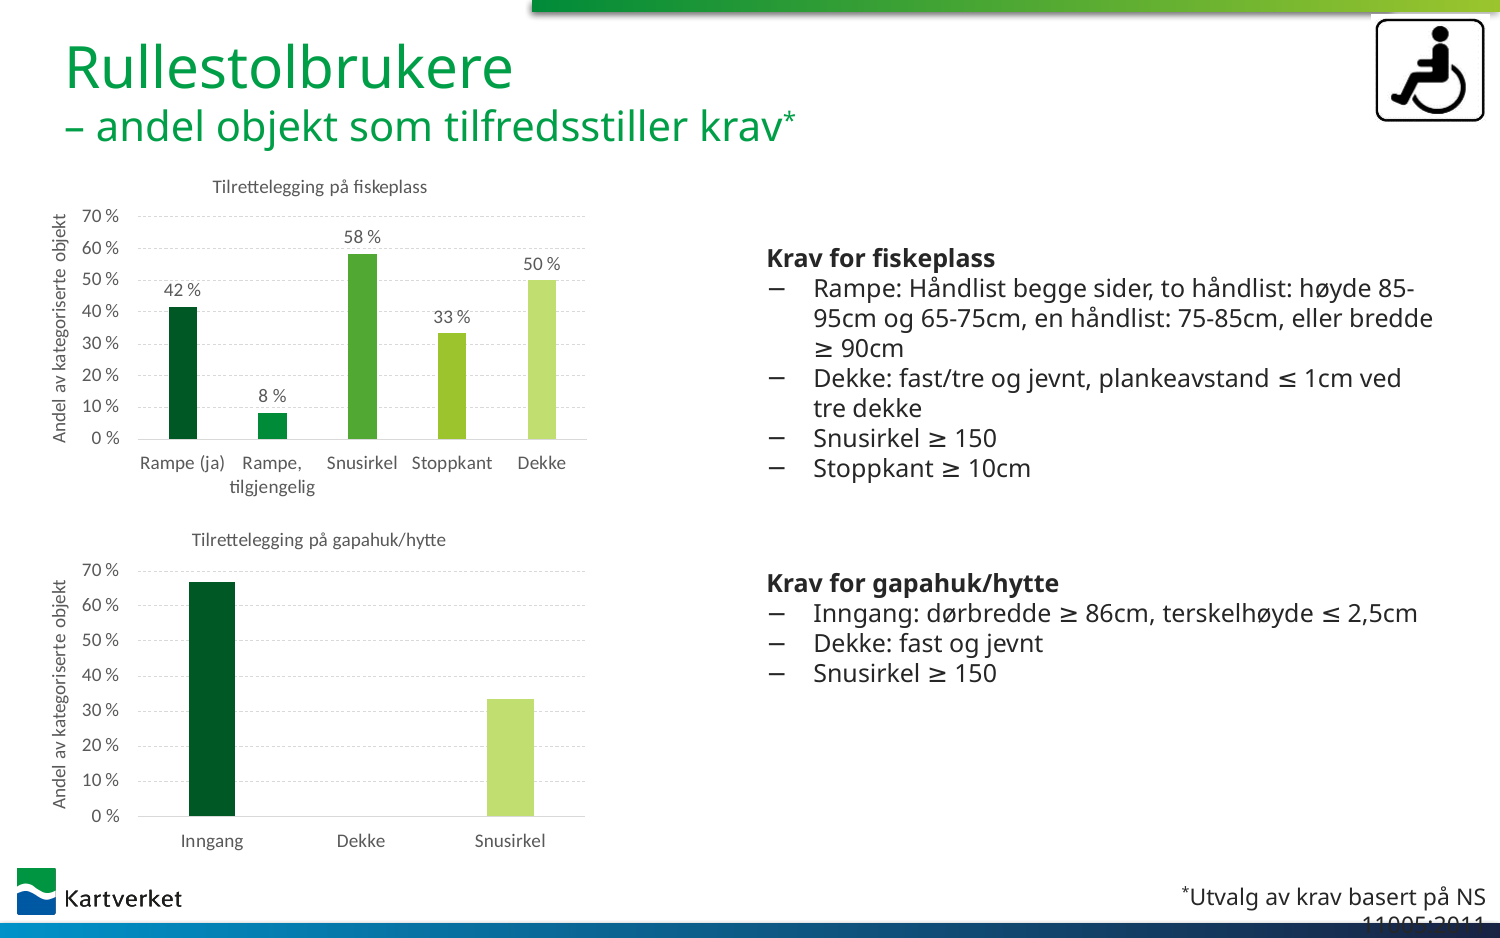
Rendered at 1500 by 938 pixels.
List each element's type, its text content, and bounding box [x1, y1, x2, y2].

text_box Rullestolbrukere – andel objekt som tilfredsstiller krav* [49, 29, 1431, 158]
picture [1371, 13, 1491, 127]
picture [41, 166, 598, 505]
text_box *Utvalg av krav basert på NS 11005:2011 [1068, 873, 1500, 938]
text_box Krav for gapahuk/hytte Inngang: dørbredde ≥ 86cm, terskelhøyde ≤ 2,5cm Dekke: fast og jevnt Snusirkel ≥ 150 [751, 560, 1452, 695]
text_box Krav for fiskeplass Rampe: Håndlist begge sider, to håndlist: høyde 85-95cm og 65-75cm, en håndlist: 75-85cm, eller bredde ≥ 90cm Dekke: fast/tre og jevnt, plankeavstand ≤ 1cm ved tre dekke Snusirkel ≥ 150 Stoppkant ≥ 10cm [751, 235, 1452, 490]
picture [41, 520, 596, 859]
